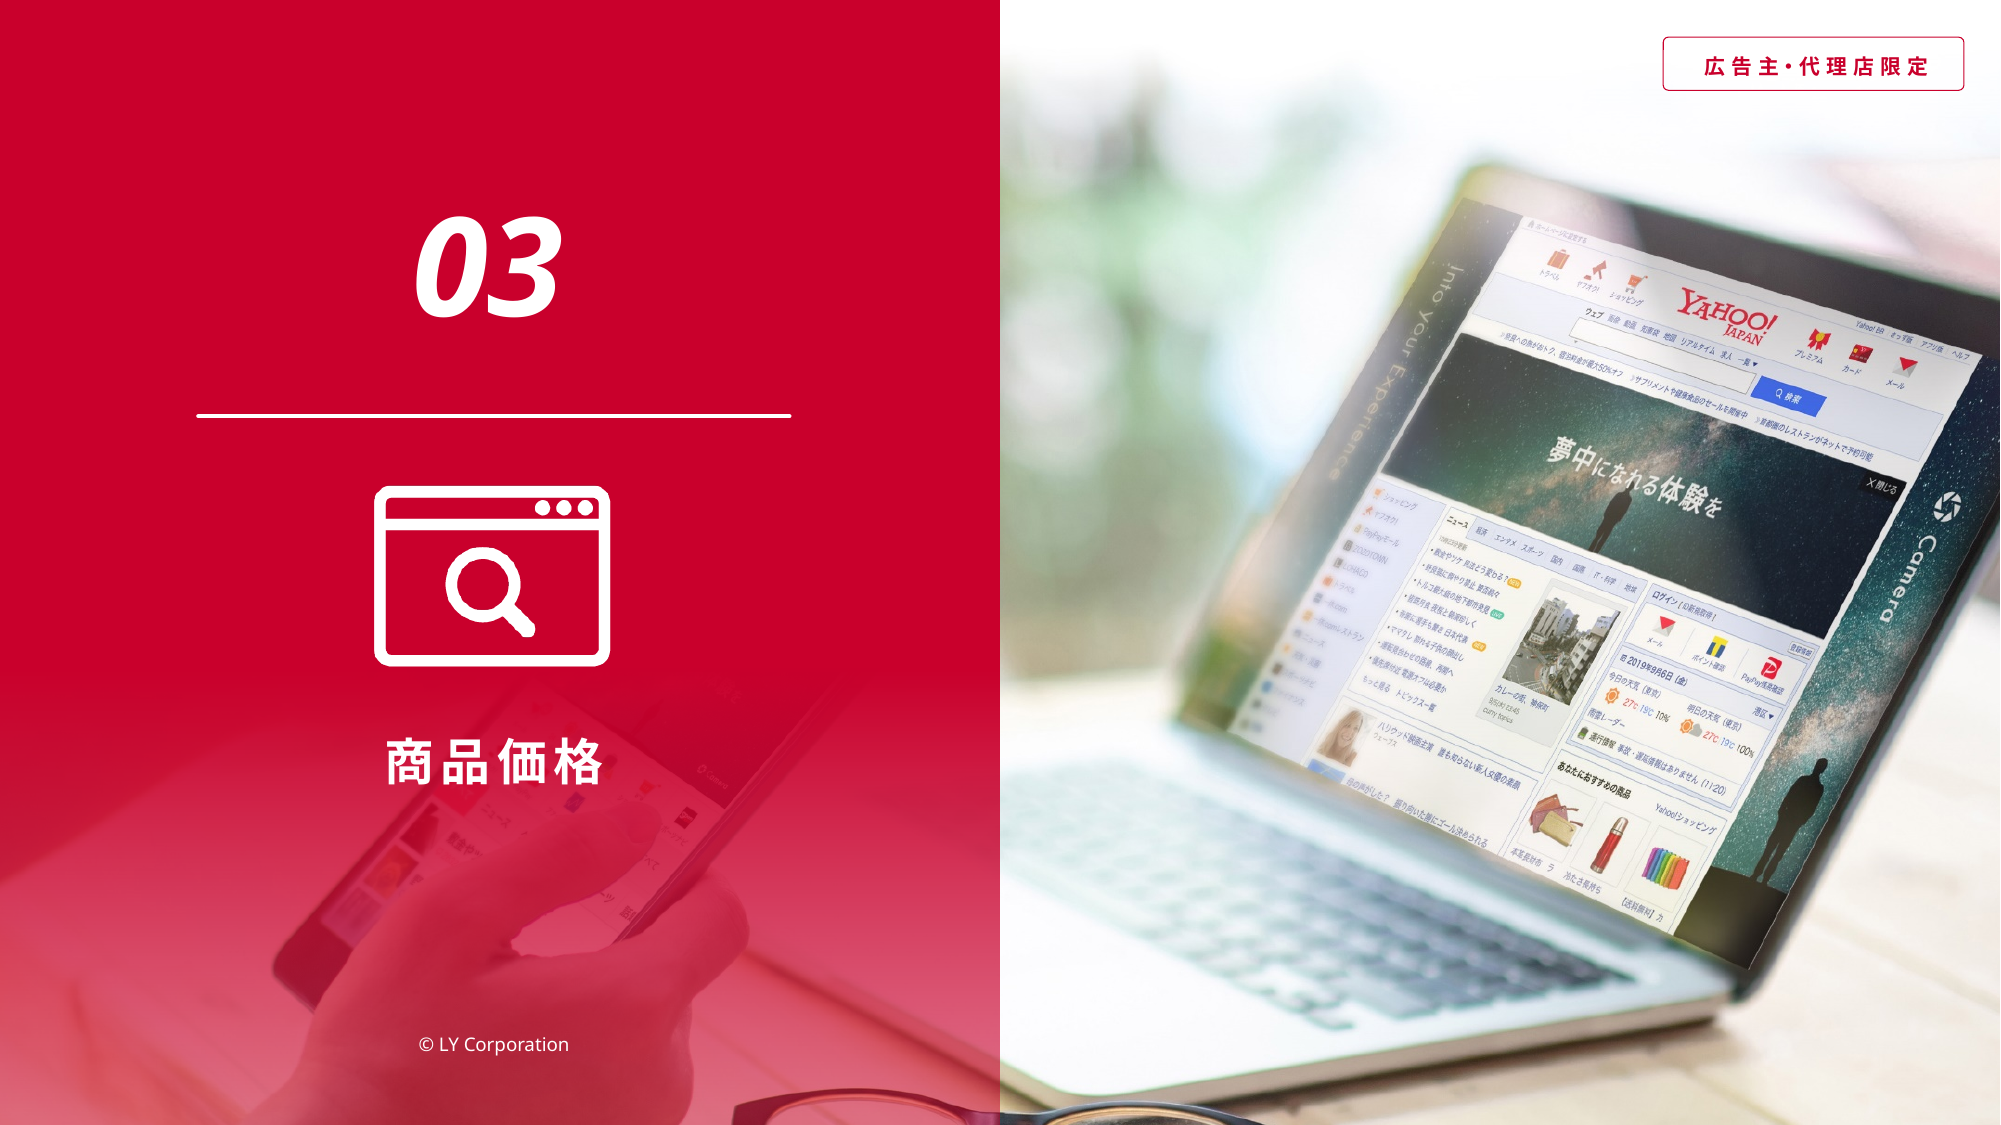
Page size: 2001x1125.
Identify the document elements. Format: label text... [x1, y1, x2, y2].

list 03 [397, 171, 587, 346]
list 商品価格 [198, 723, 790, 956]
picture [361, 454, 623, 696]
picture [1000, 0, 2000, 1125]
